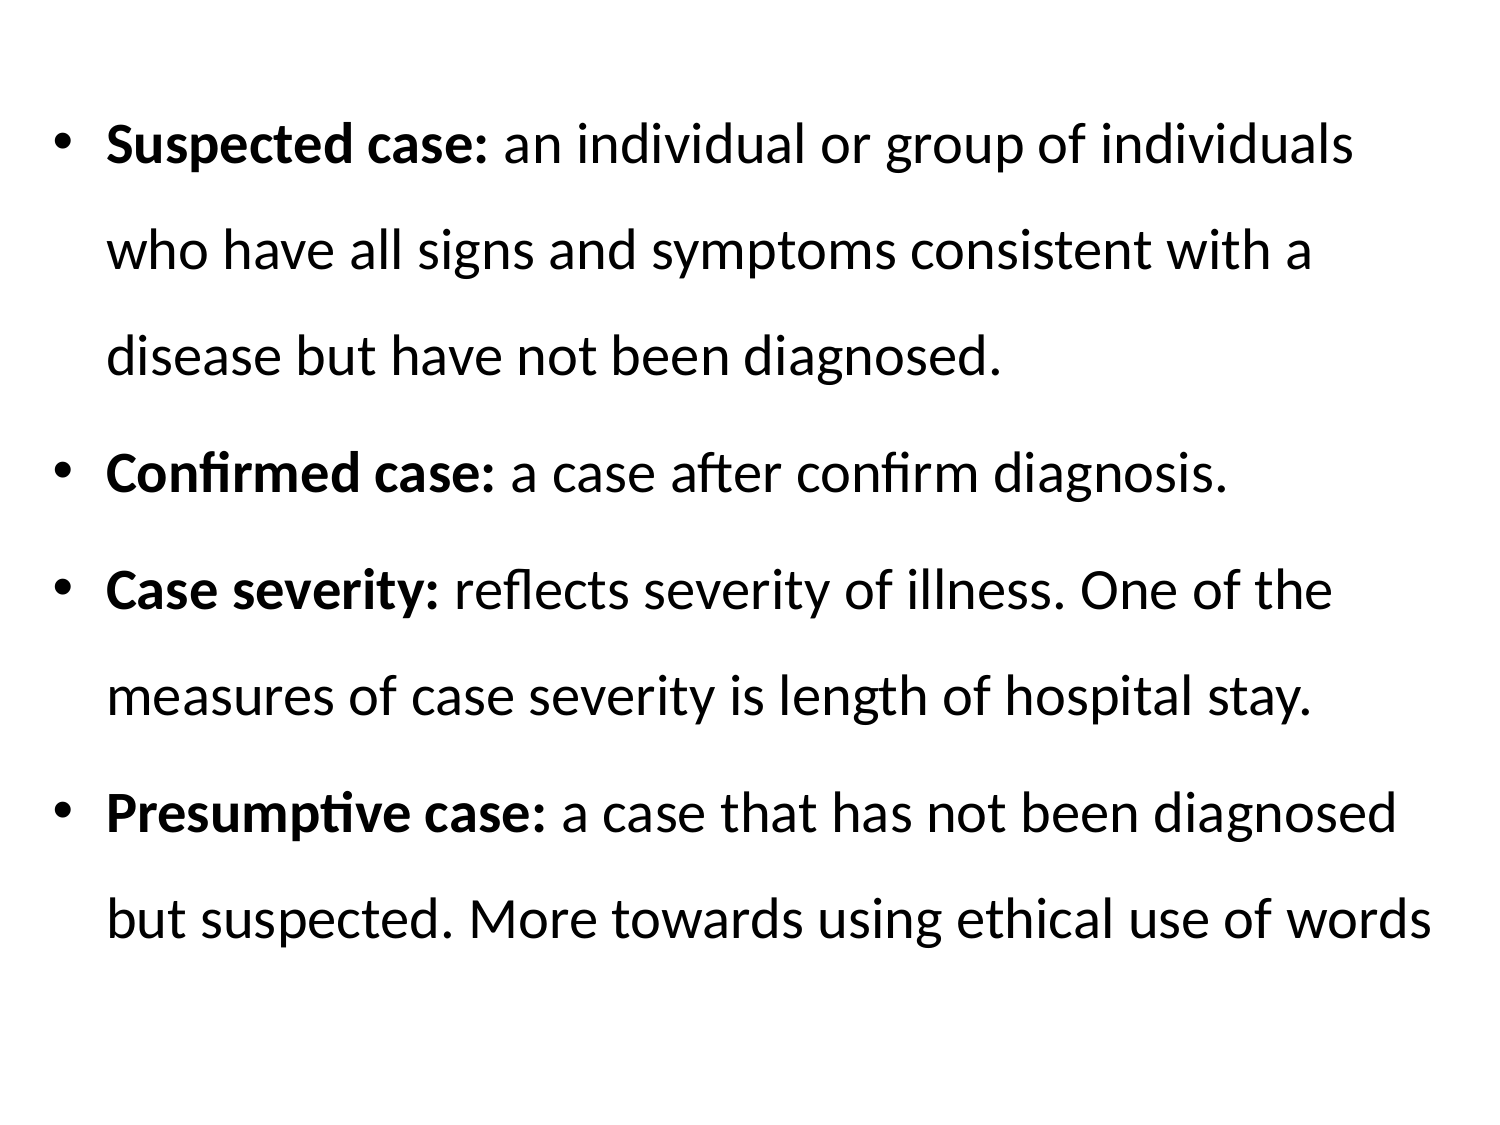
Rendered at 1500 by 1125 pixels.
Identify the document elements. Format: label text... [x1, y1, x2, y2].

list Suspected case: an individual or group of individuals who have all signs and symptoms consistent with a disease but have not been diagnosed. Confirmed case: a case after confirm diagnosis. Case severity: reflects severity of illness. One of the measures of case severity is length of hospital stay. Presumptive case: a case that has not been diagnosed but suspected. More towards using ethical use of words [37, 62, 1463, 1063]
